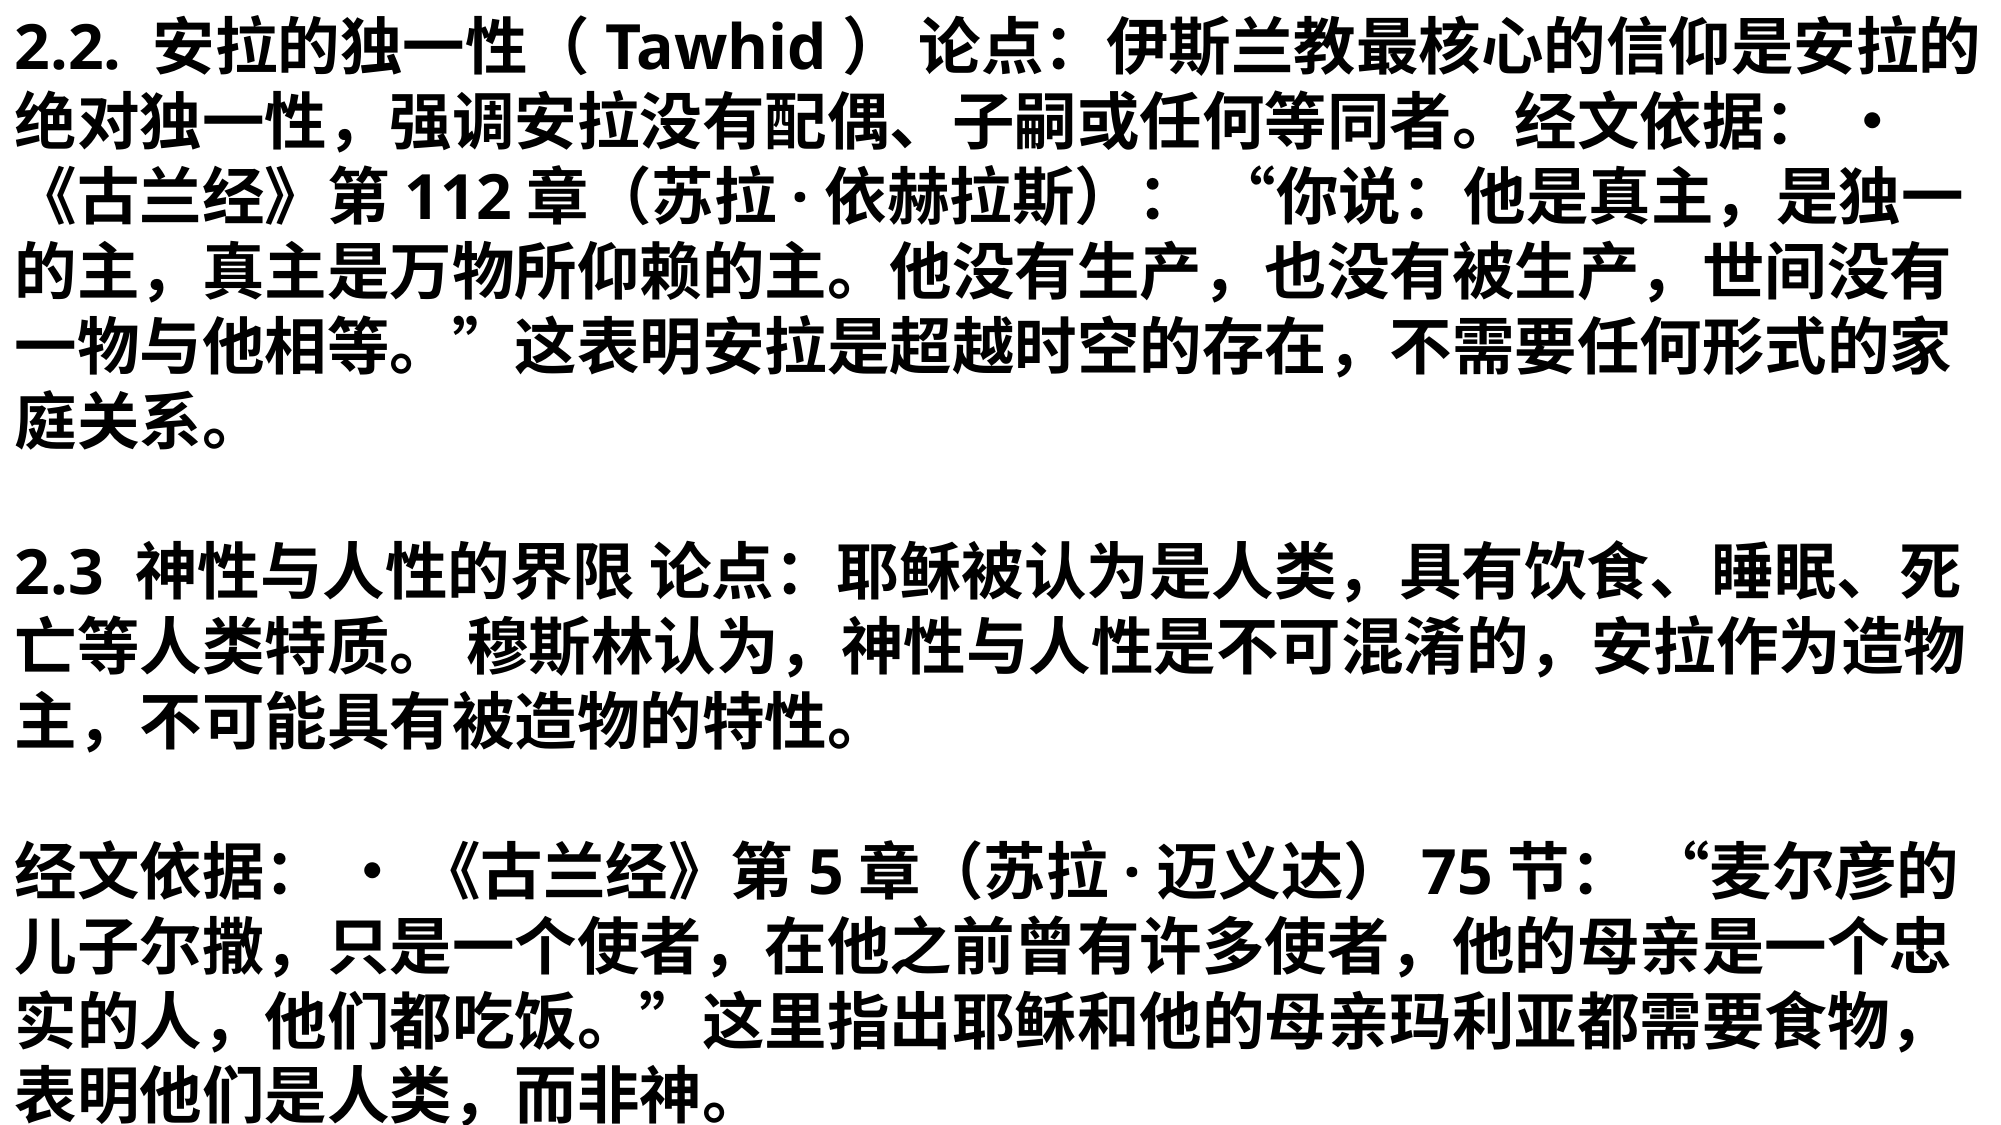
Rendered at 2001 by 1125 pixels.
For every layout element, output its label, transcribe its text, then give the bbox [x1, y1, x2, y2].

text_box 2.2. 安拉的独一性（Tawhid） 论点：伊斯兰教最核心的信仰是安拉的绝对独一性，强调安拉没有配偶、子嗣或任何等同者。经文依据： • 《古兰经》第112章（苏拉·依赫拉斯）： “你说：他是真主，是独一的主，真主是万物所仰赖的主。他没有生产，也没有被生产，世间没有一物与他相等。”这表明安拉是超越时空的存在，不需要任何形式的家庭关系。 2.3 神性与人性的界限 论点：耶稣被认为是人类，具有饮食、睡眠、死亡等人类特质。 穆斯林认为，神性与人性是不可混淆的，安拉作为造物主，不可能具有被造物的特性。 经文依据： • 《古兰经》第5章（苏拉·迈义达）75节： “麦尔彦的儿子尔撒，只是一个使者，在他之前曾有许多使者，他的母亲是一个忠实的人，他们都吃饭。”这里指出耶稣和他的母亲玛利亚都需要食物，表明他们是人类，而非神。 [0, 0, 2000, 1125]
